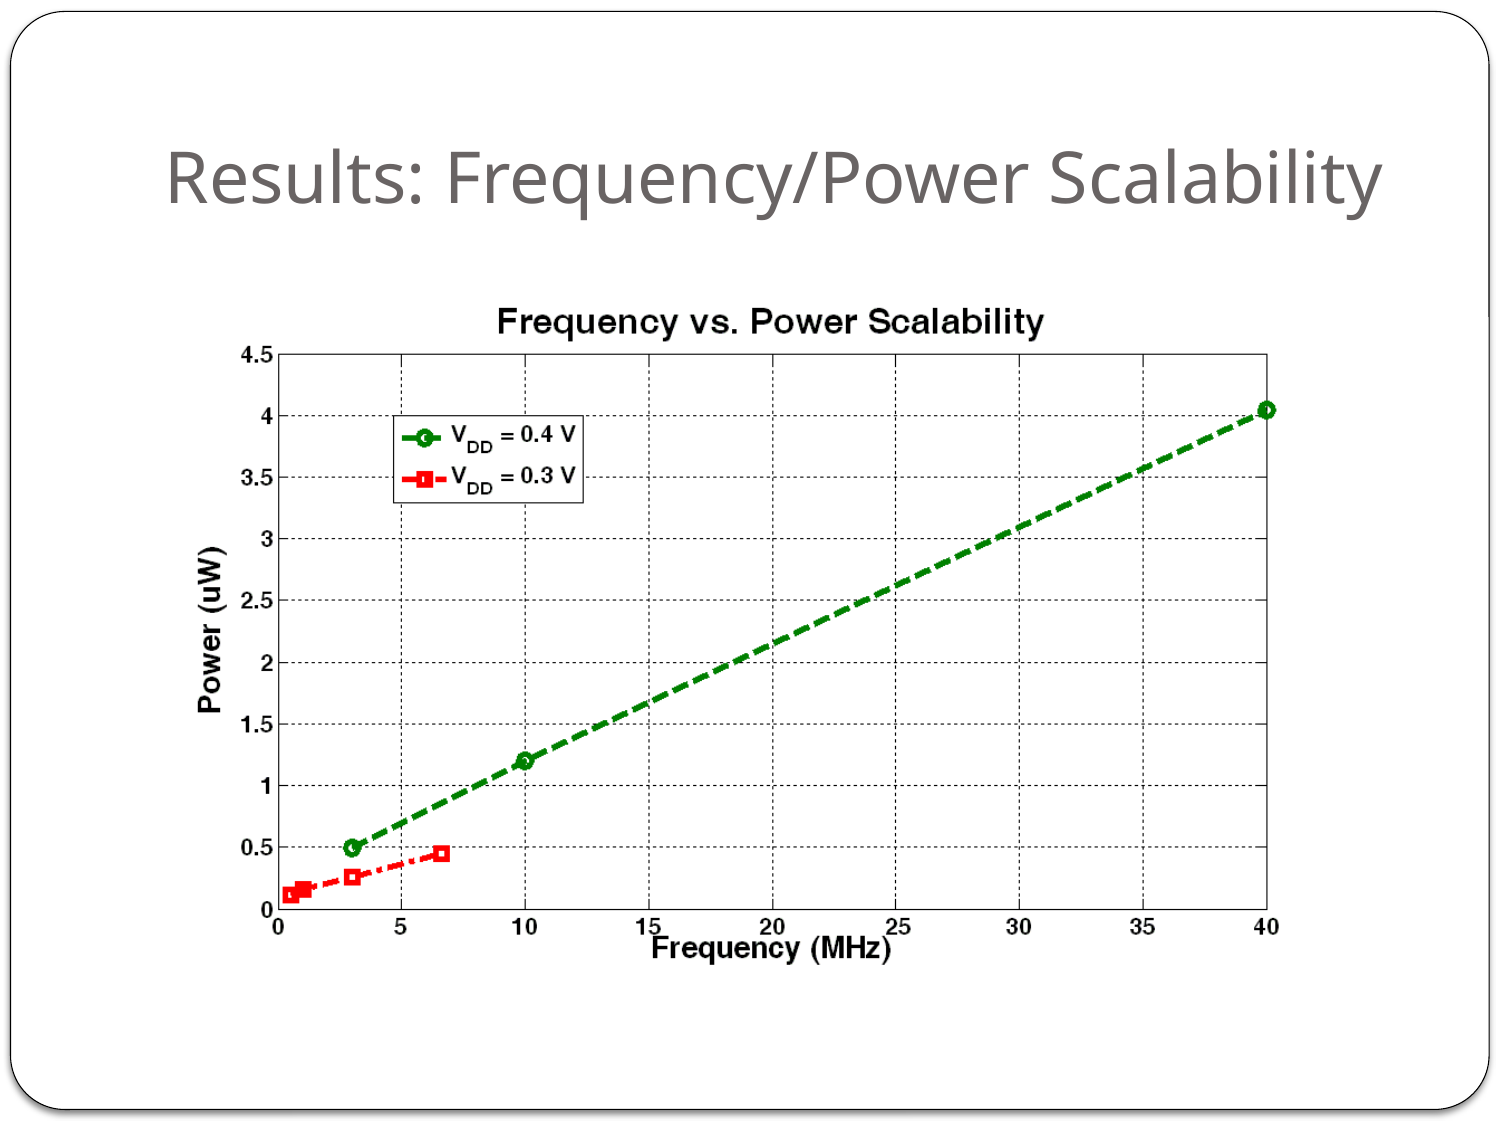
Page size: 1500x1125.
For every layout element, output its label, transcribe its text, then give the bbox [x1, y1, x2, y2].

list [112, 299, 1388, 985]
title Results: Frequency/Power Scalability [150, 45, 1425, 233]
